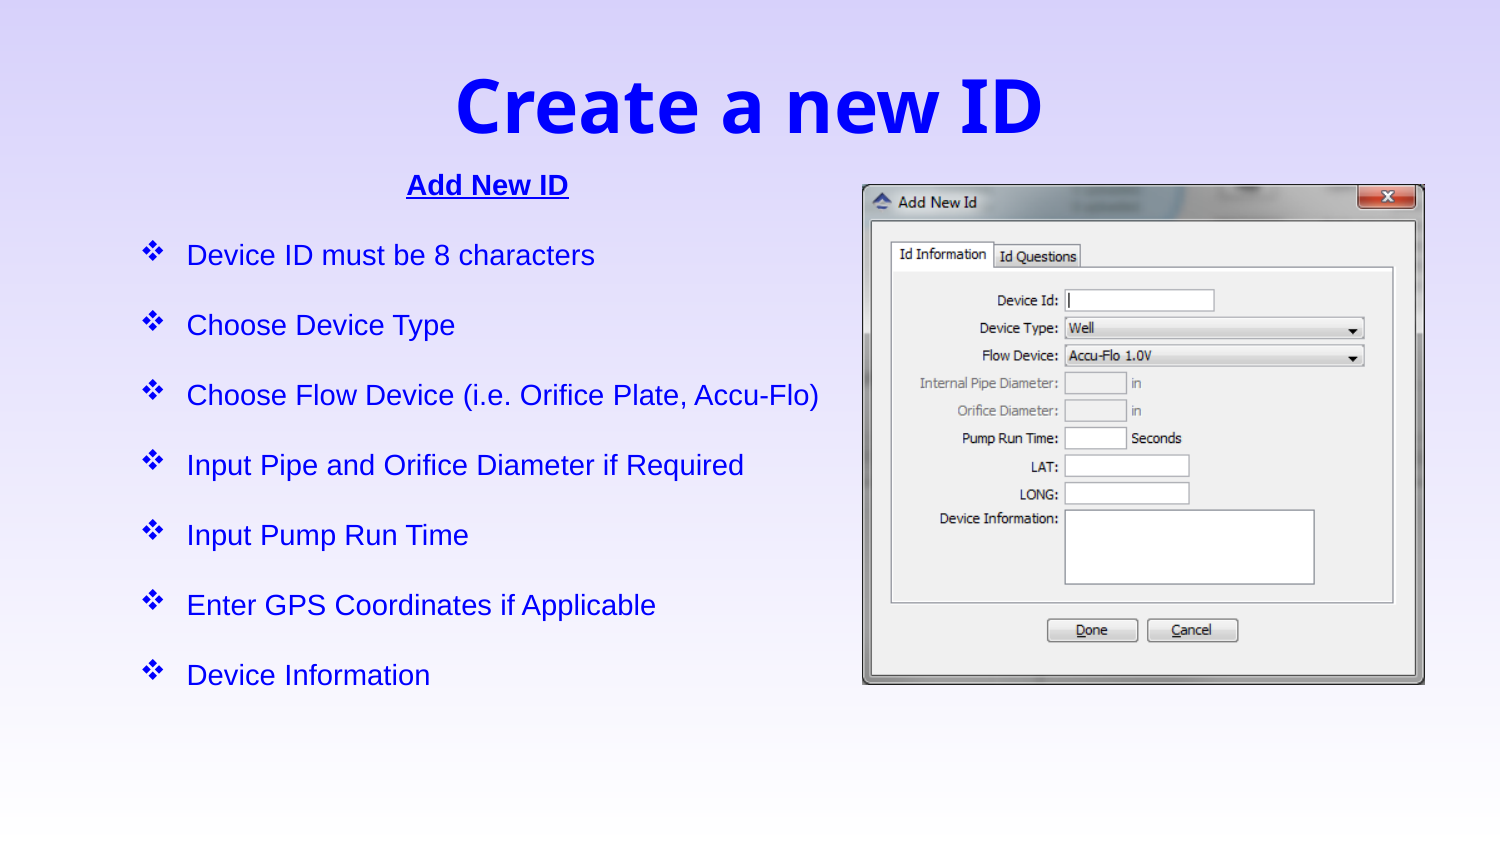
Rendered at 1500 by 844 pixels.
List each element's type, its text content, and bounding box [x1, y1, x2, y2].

text_box Add New ID Device ID must be 8 characters Choose Device Type Choose Flow Device (i.e. Orifice Plate, Accu-Flo) Input Pipe and Orifice Diameter if Required Input Pump Run Time Enter GPS Coordinates if Applicable Device Information [125, 159, 850, 839]
title Create a new ID [75, 33, 1425, 175]
picture [862, 184, 1426, 685]
